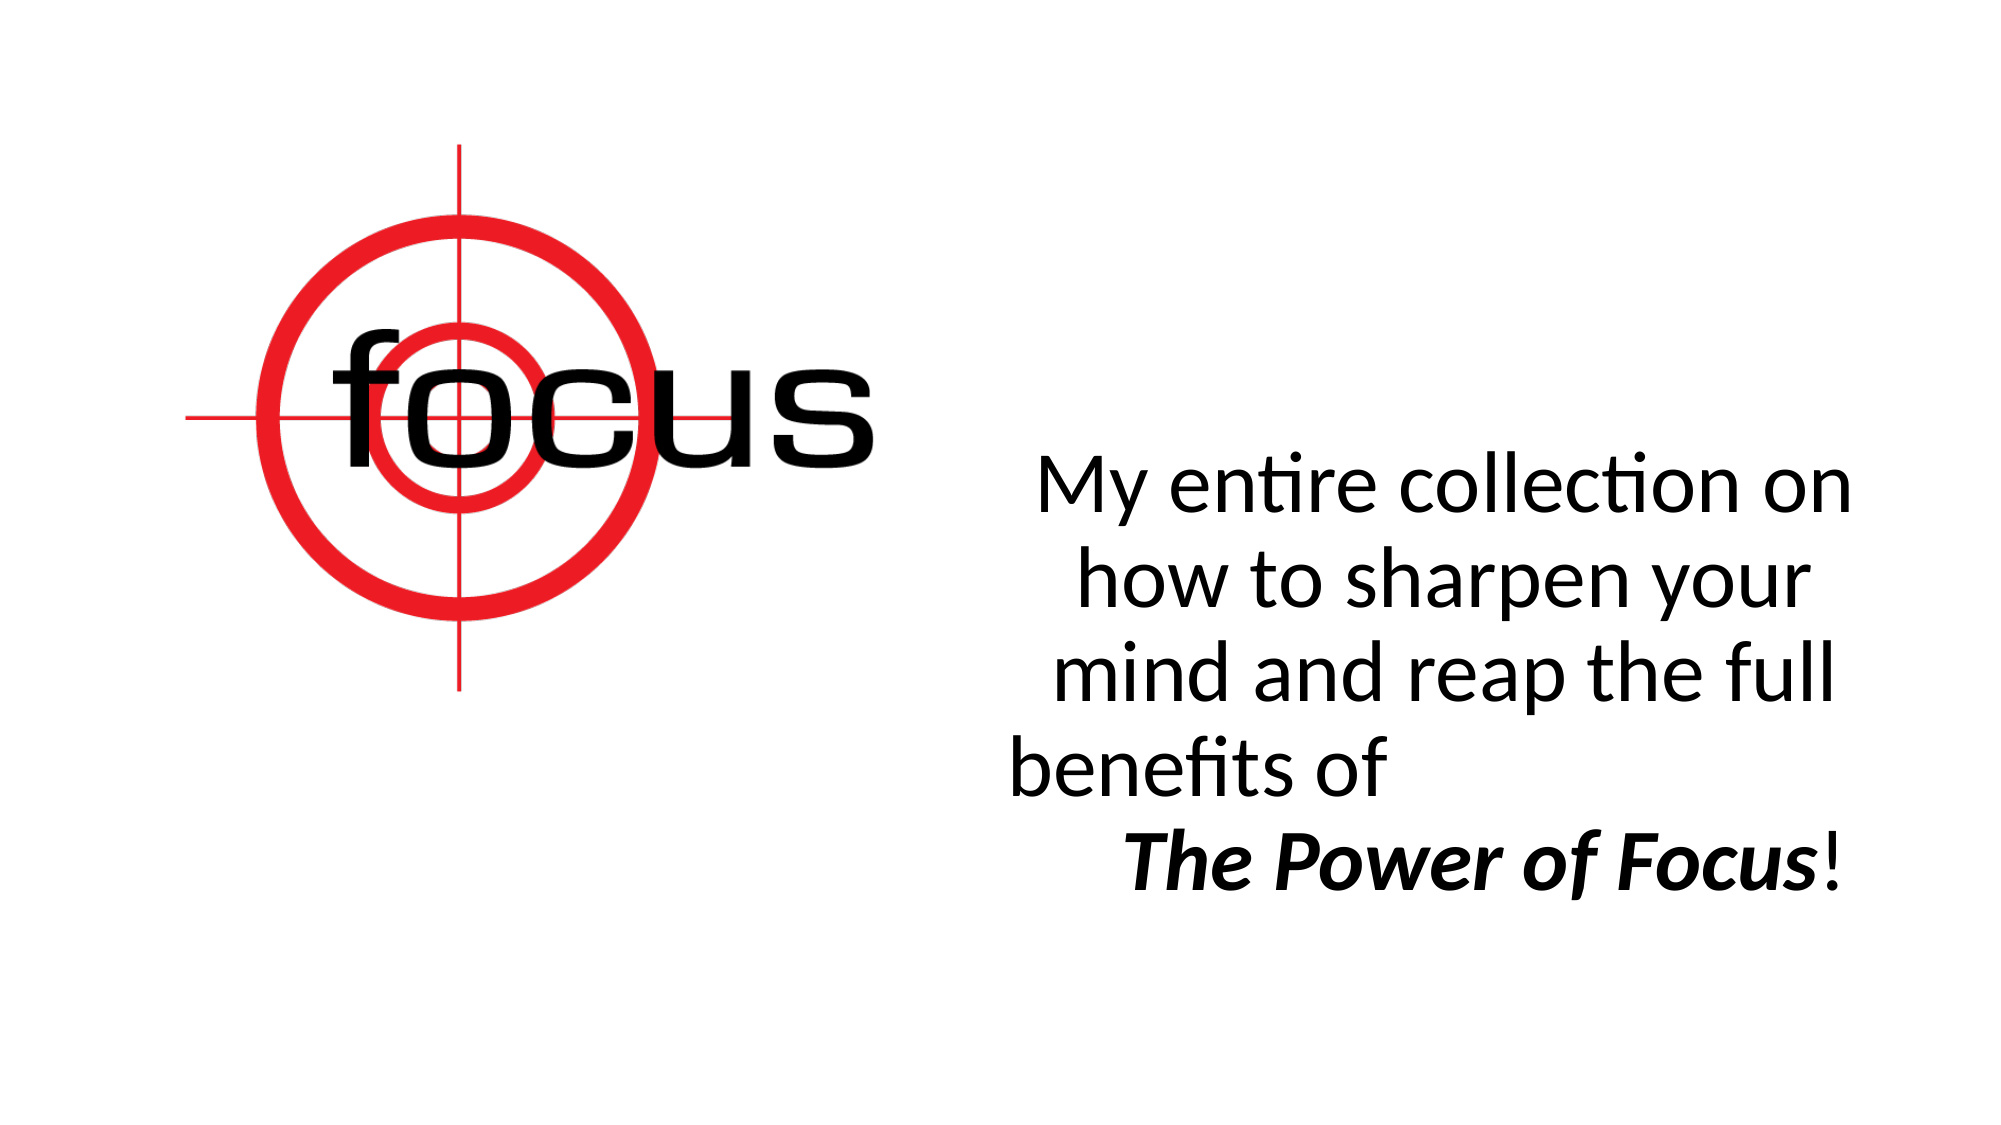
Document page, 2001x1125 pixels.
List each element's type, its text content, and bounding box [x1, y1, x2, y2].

picture [173, 132, 990, 704]
list My entire collection on how to sharpen your mind and reap the full benefits of The Power of Focus! [989, 429, 1900, 964]
